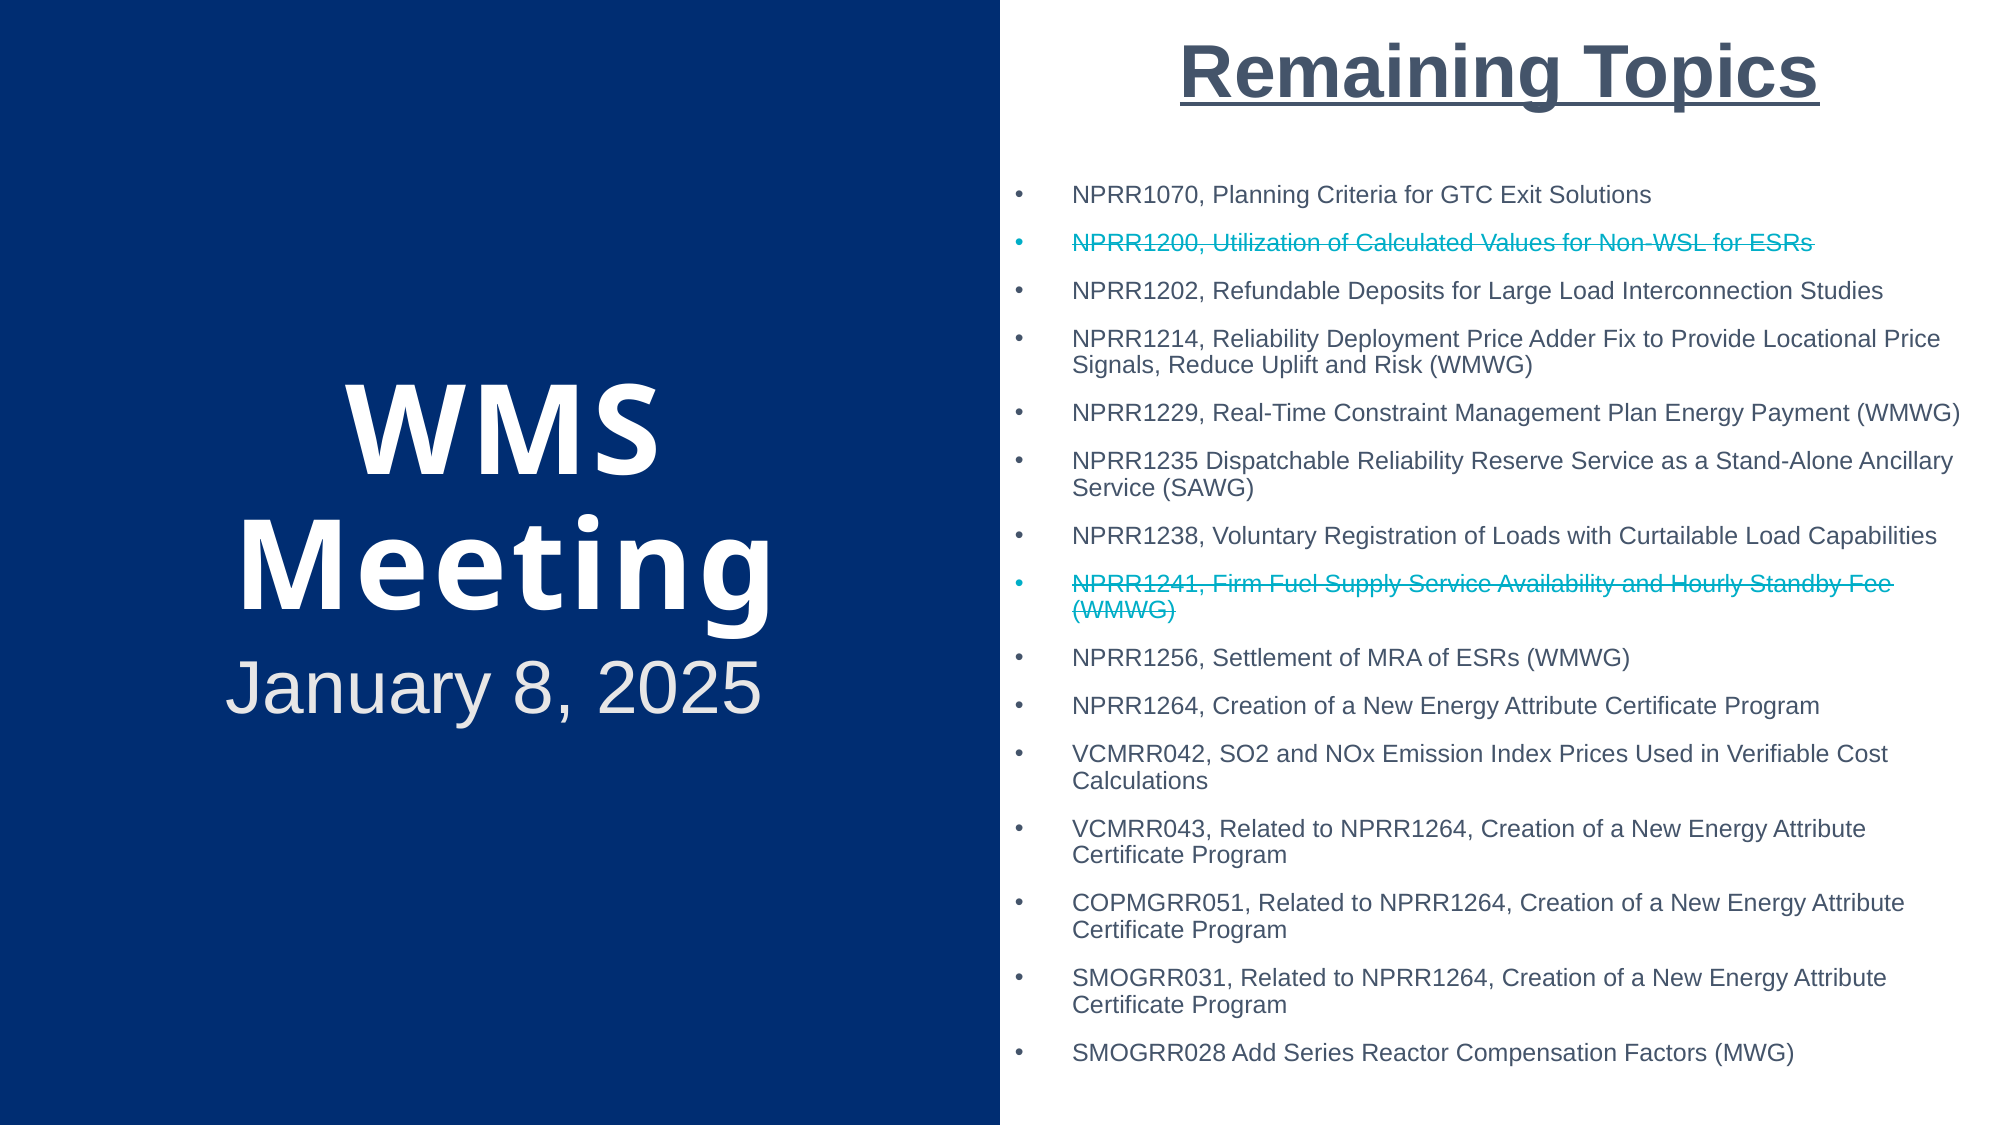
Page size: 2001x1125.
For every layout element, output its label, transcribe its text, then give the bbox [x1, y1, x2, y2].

subtitle January 8, 2025 [38, 641, 951, 739]
title WMS Meeting [49, 356, 962, 645]
text_box Remaining Topics NPRR1070, Planning Criteria for GTC Exit Solutions NPRR1200, Utilization of Calculated Values for Non-WSL for ESRs NPRR1202, Refundable Deposits for Large Load Interconnection Studies NPRR1214, Reliability Deployment Price Adder Fix to Provide Locational Price Signals, Reduce Uplift and Risk (WMWG) NPRR1229, Real-Time Constraint Management Plan Energy Payment (WMWG) NPRR1235 Dispatchable Reliability Reserve Service as a Stand-Alone Ancillary Service (SAWG) NPRR1238, Voluntary Registration of Loads with Curtailable Load Capabilities NPRR1241, Firm Fuel Supply Service Availability and Hourly Standby Fee (WMWG) NPRR1256, Settlement of MRA of ESRs (WMWG) NPRR1264, Creation of a New Energy Attribute Certificate Program VCMRR042, SO2 and NOx Emission Index Prices Used in Verifiable Cost Calculations VCMRR043, Related to NPRR1264, Creation of a New Energy Attribute Certificate Program COPMGRR051, Related to NPRR1264, Creation of a New Energy Attribute Certificate Program SMOGRR031, Related to NPRR1264, Creation of a New Energy Attribute Certificate Program SMOGRR028 Add Series Reactor Compensation Factors (MWG) [999, 25, 2000, 1125]
